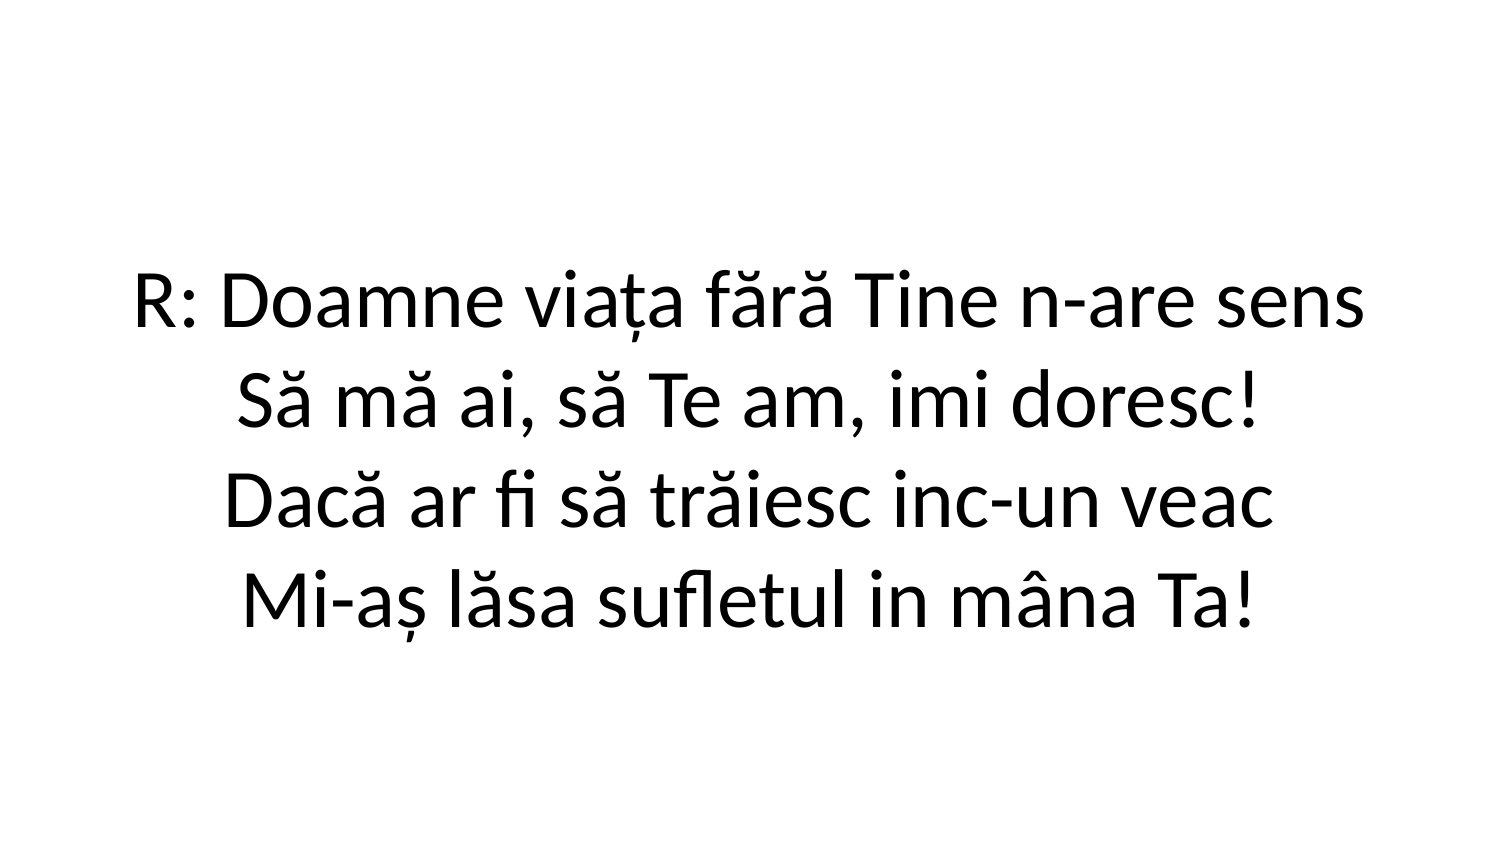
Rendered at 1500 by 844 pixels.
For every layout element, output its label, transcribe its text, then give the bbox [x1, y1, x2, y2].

text_box R: Doamne viața fără Tine n-are sens Să mă ai, să Te am, imi doresc! Dacă ar fi să trăiesc inc-un veac Mi-aș lăsa sufletul in mâna Ta! [118, 192, 1382, 652]
